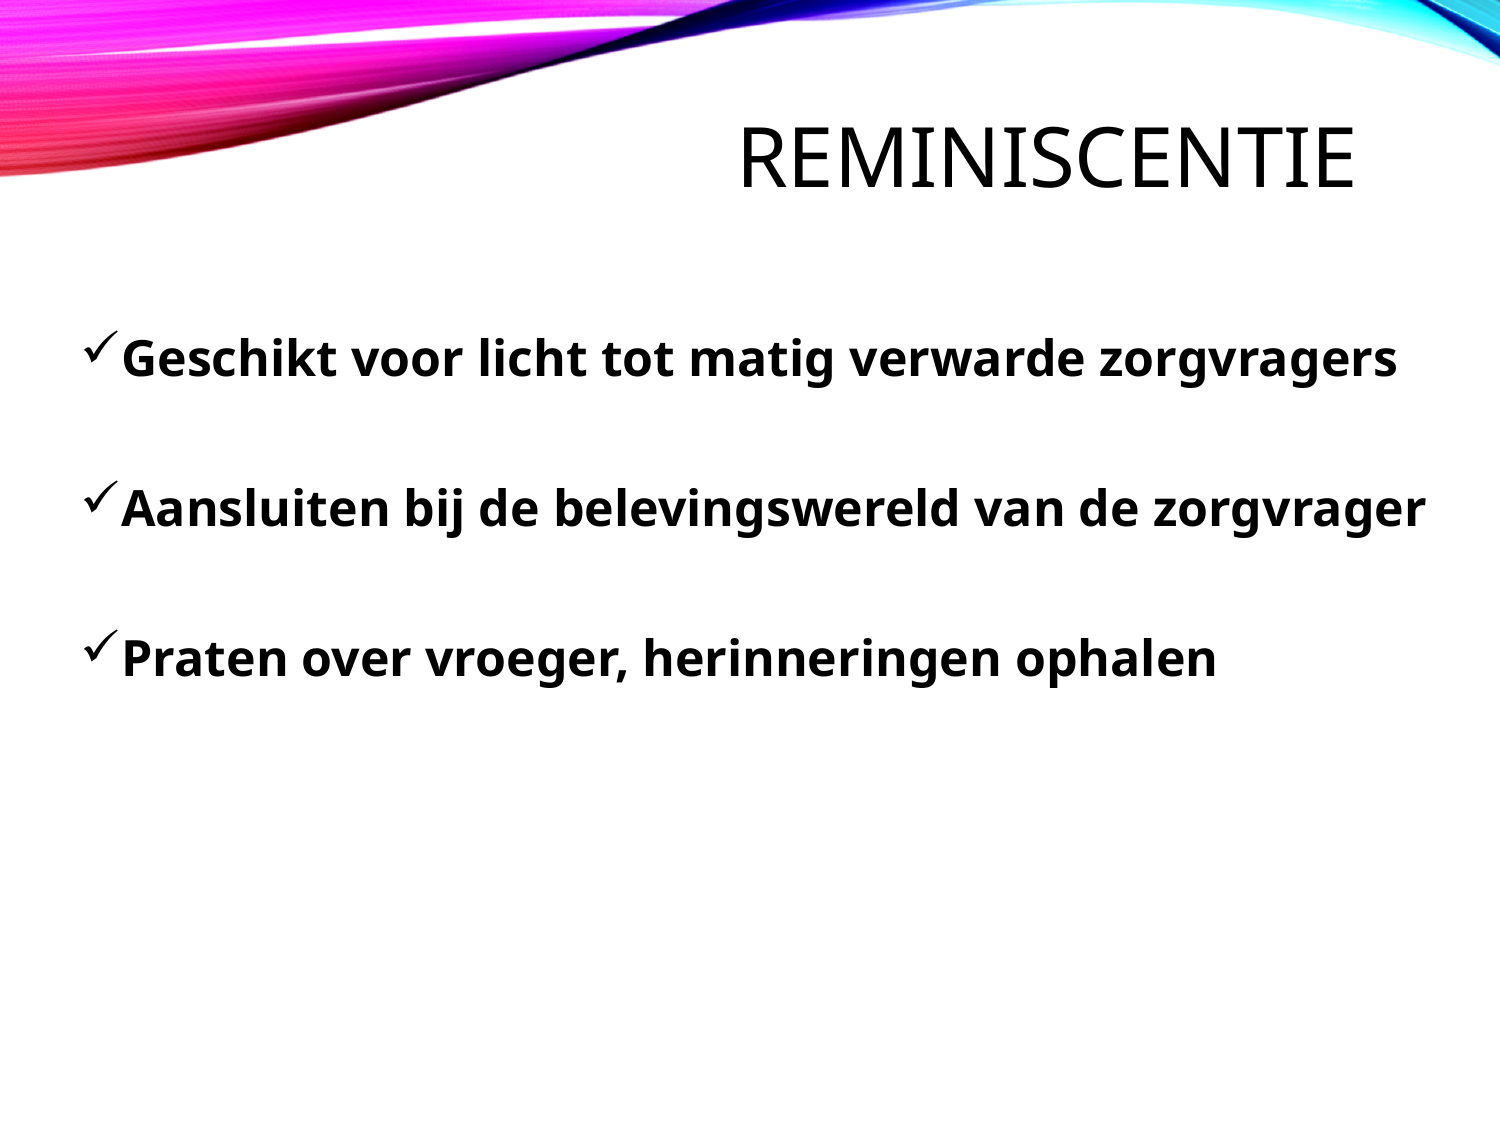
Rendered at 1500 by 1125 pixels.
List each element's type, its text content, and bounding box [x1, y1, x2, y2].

list Geschikt voor licht tot matig verwarde zorgvragers Aansluiten bij de belevingswereld van de zorgvrager Praten over vroeger, herinneringen ophalen [64, 326, 1500, 1077]
picture [0, 0, 1500, 178]
title Reminiscentie [348, 54, 1395, 267]
